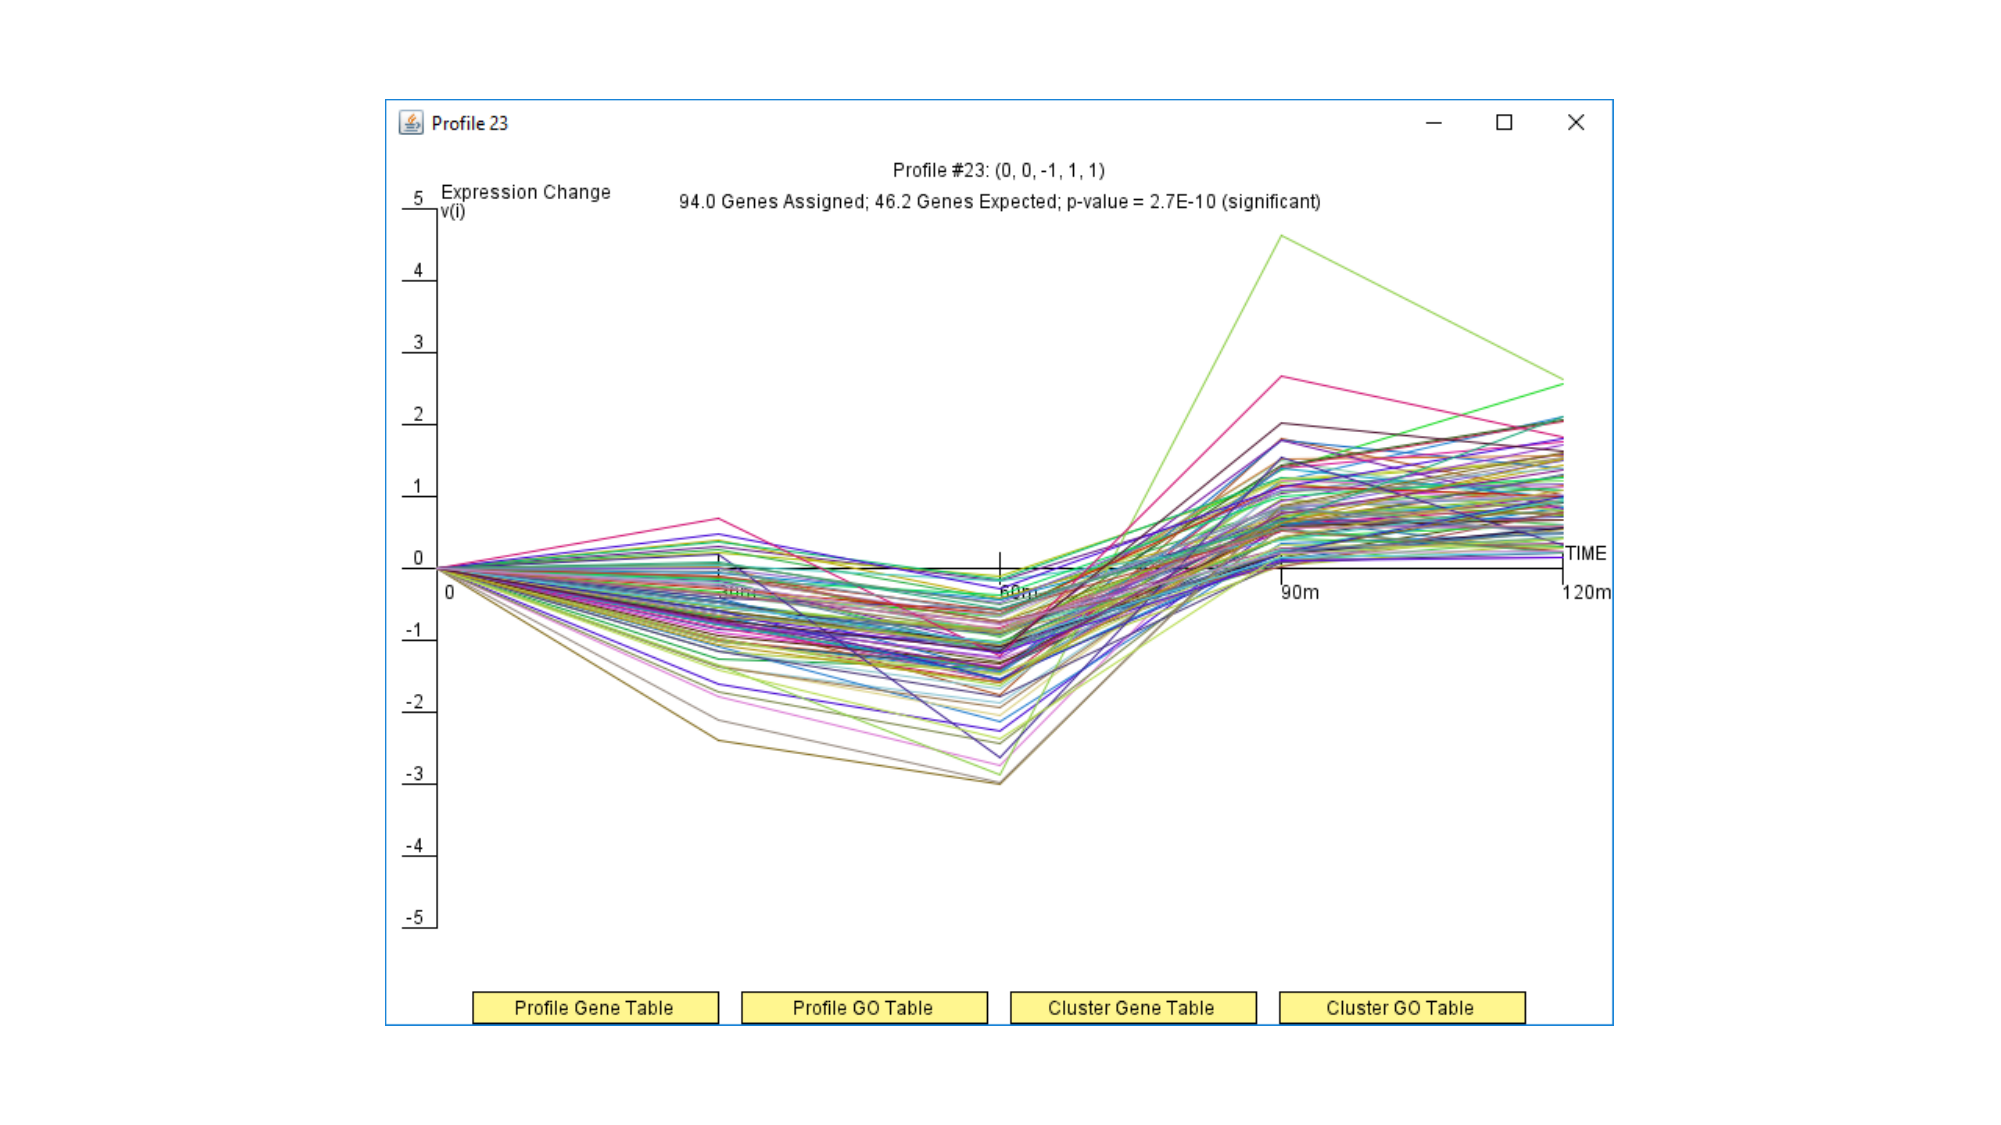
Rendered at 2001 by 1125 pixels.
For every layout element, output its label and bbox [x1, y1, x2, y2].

picture [385, 99, 1614, 1026]
